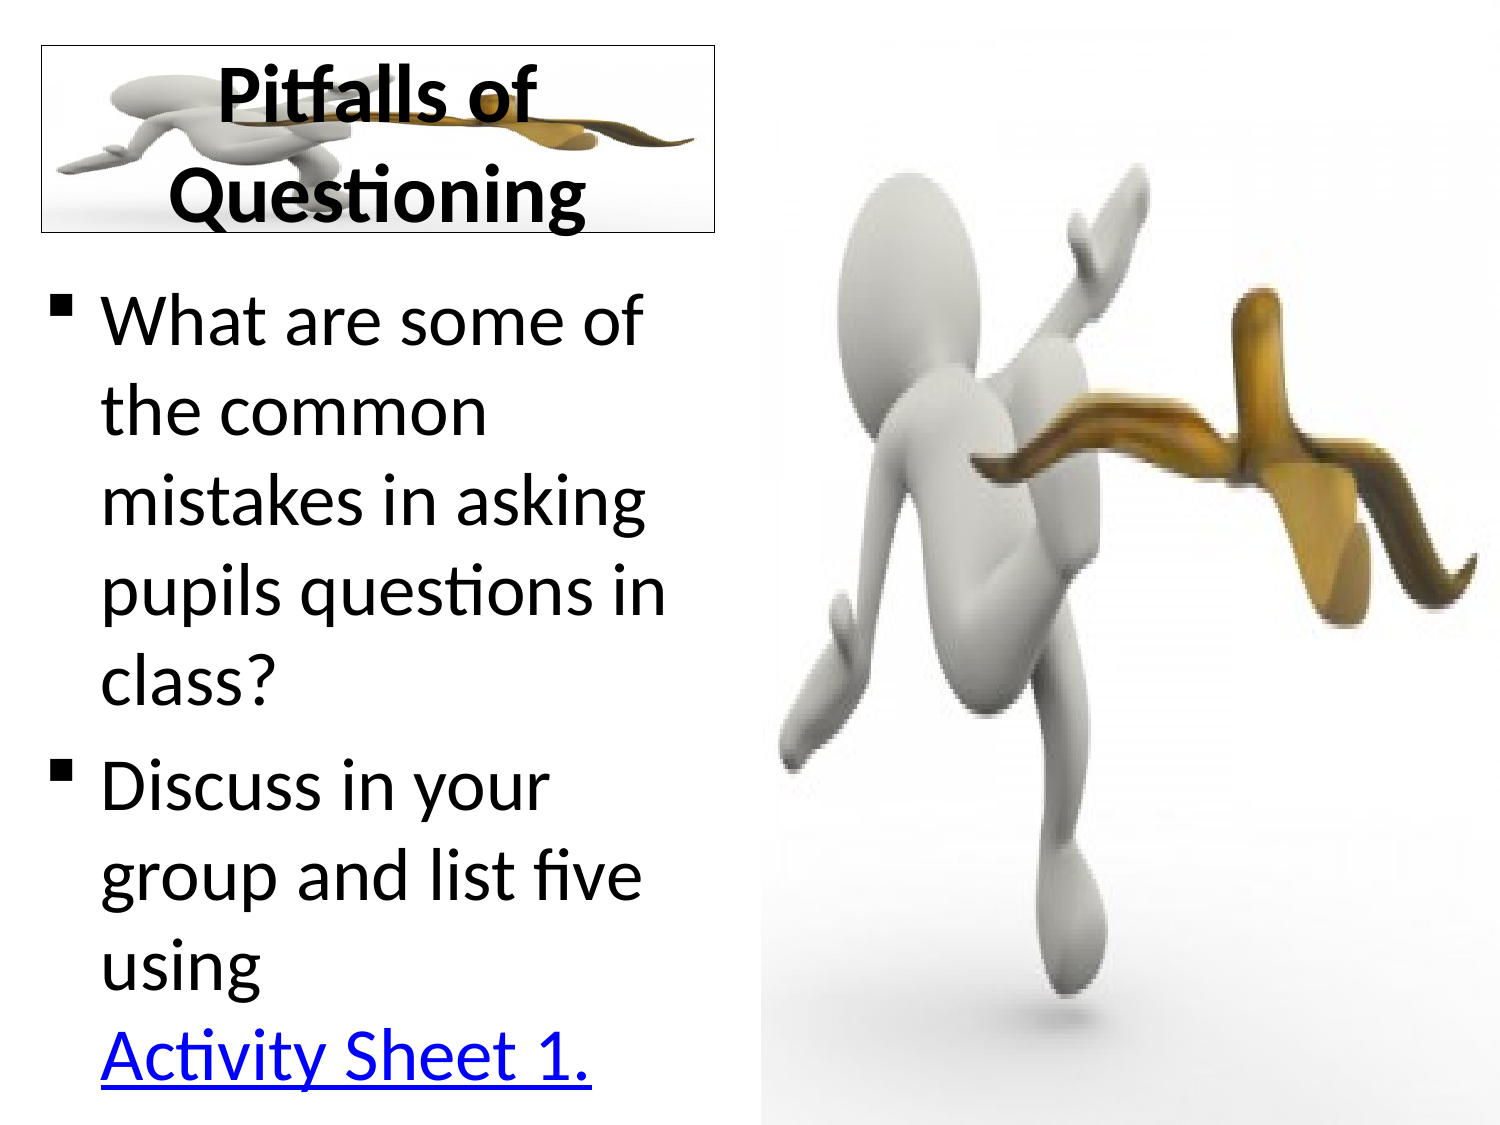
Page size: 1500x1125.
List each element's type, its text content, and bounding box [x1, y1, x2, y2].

list What are some of the common mistakes in asking pupils questions in class? Discuss in your group and list five using Activity Sheet 1. [29, 262, 727, 1083]
picture [761, 0, 1500, 1125]
title Pitfalls of Questioning [41, 45, 715, 233]
